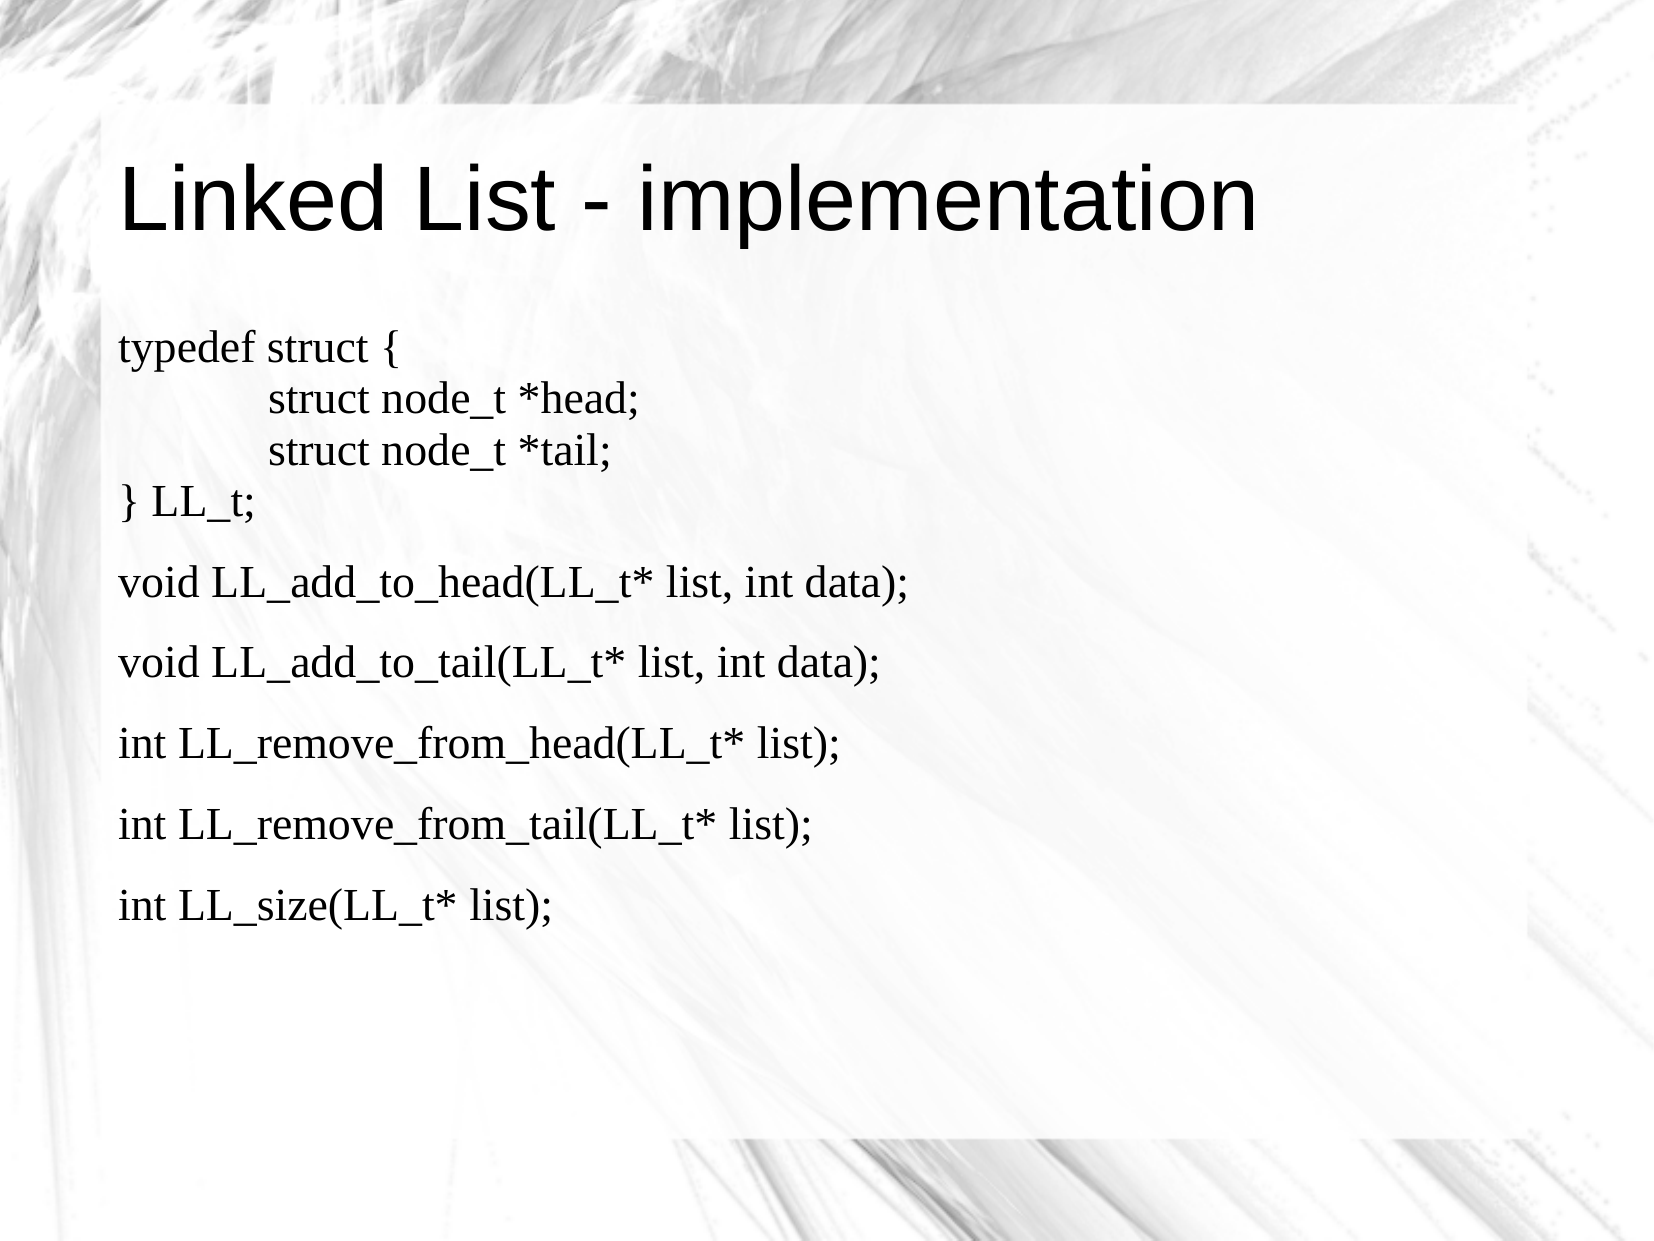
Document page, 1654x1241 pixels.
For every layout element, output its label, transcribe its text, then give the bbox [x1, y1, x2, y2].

list typedef struct { struct node_t *head; struct node_t *tail; } LL_t; void LL_add_to_head(LL_t* list, int data); void LL_add_to_tail(LL_t* list, int data); int LL_remove_from_head(LL_t* list); int LL_remove_from_tail(LL_t* list); int LL_size(LL_t* list); [118, 319, 1571, 1109]
title Linked List - implementation [118, 112, 1506, 281]
picture [0, 0, 1654, 1241]
